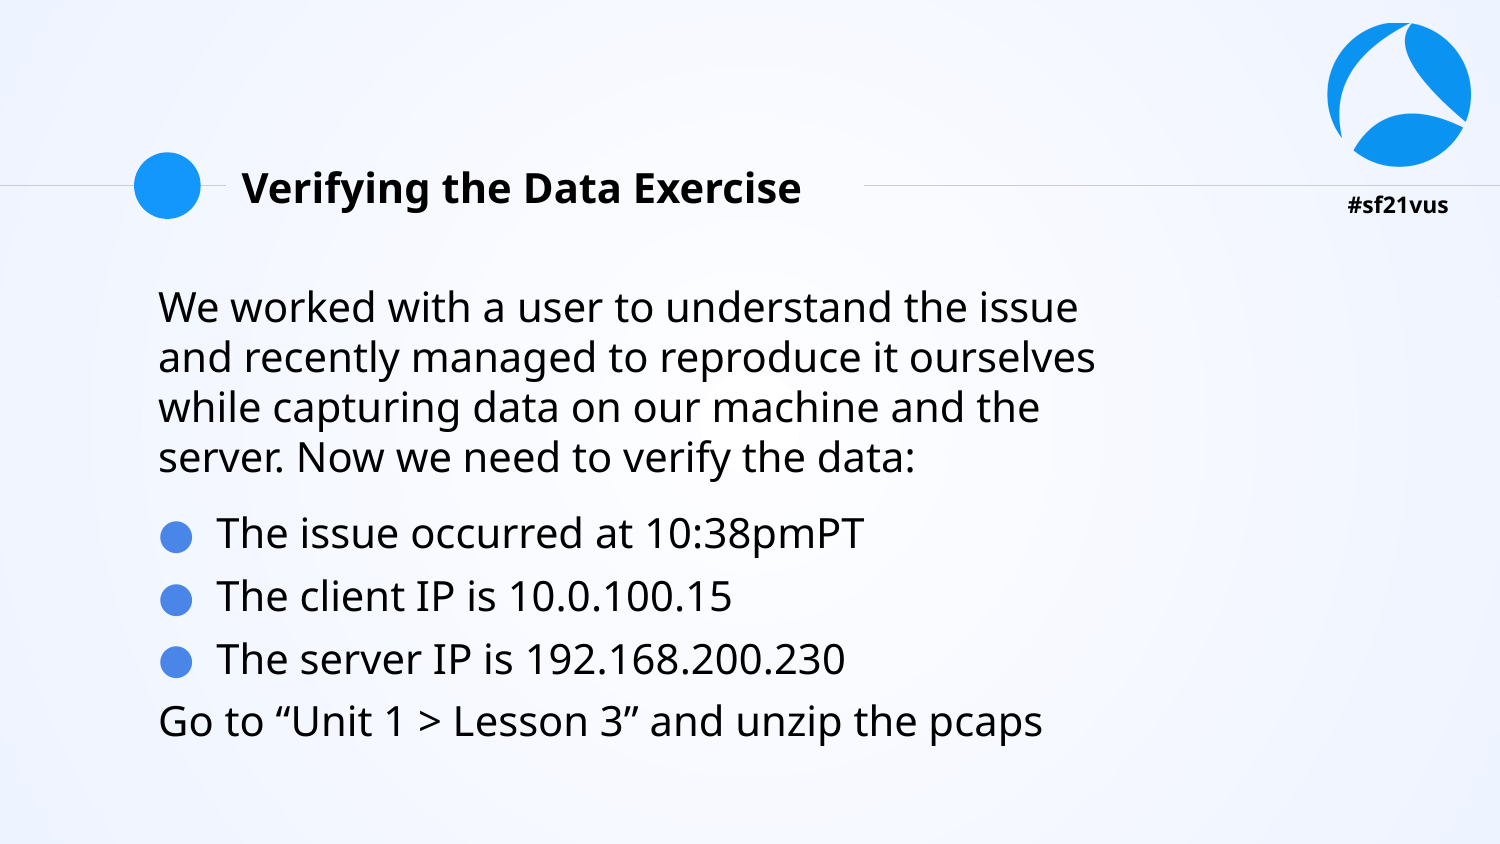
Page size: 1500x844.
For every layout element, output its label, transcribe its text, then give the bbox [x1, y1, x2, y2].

list We worked with a user to understand the issue and recently managed to reproduce it ourselves while capturing data on our machine and the server. Now we need to verify the data: [126, 265, 1163, 492]
text_box The issue occurred at 10:38pmPT The client IP is 10.0.100.15 The server IP is 192.168.200.230 Go to “Unit 1 > Lesson 3” and unzip the pcaps [126, 492, 1163, 796]
title Verifying the Data Exercise [226, 151, 863, 223]
picture [1327, 23, 1471, 167]
